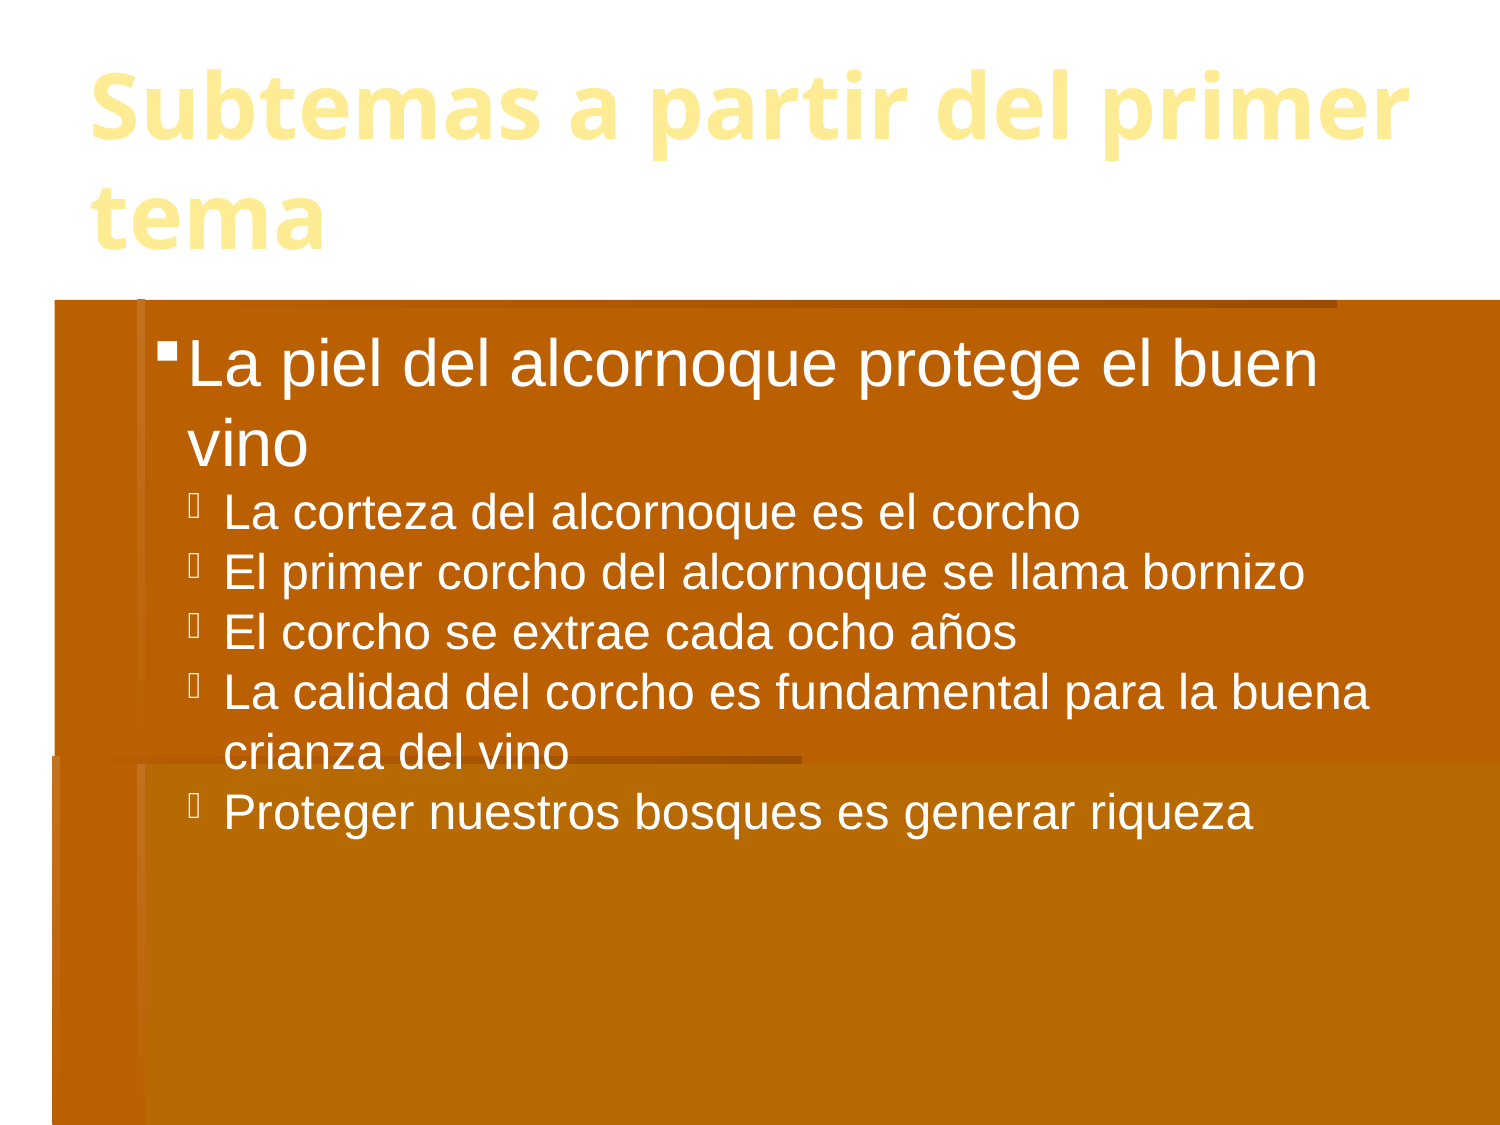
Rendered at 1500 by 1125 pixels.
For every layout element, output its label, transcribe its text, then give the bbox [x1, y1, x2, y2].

text_box La piel del alcornoque protege el buen vino La corteza del alcornoque es el corcho El primer corcho del alcornoque se llama bornizo El corcho se extrae cada ocho años La calidad del corcho es fundamental para la buena crianza del vino Proteger nuestros bosques es generar riqueza [137, 312, 1451, 1000]
text_box Subtemas a partir del primer tema [75, 40, 1451, 275]
